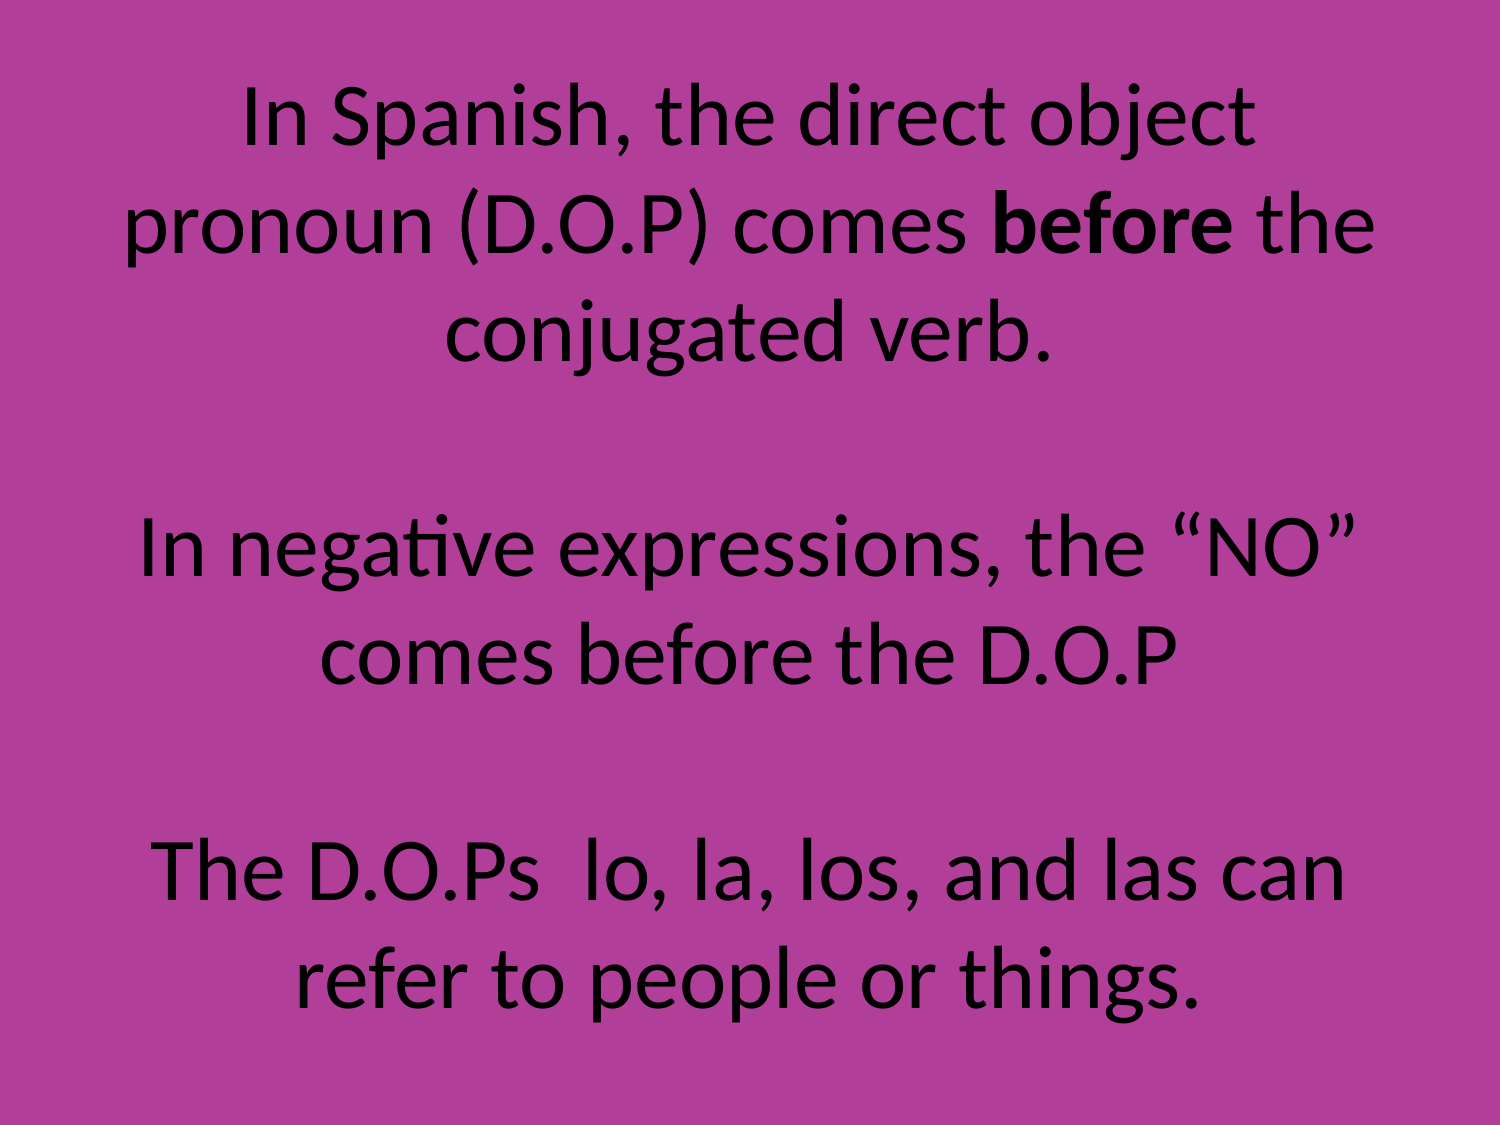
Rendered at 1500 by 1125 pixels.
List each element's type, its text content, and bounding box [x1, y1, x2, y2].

title In Spanish, the direct object pronoun (D.O.P) comes before the conjugated verb. In negative expressions, the “NO” comes before the D.O.P The D.O.Ps lo, la, los, and las can refer to people or things. [75, 45, 1425, 1037]
